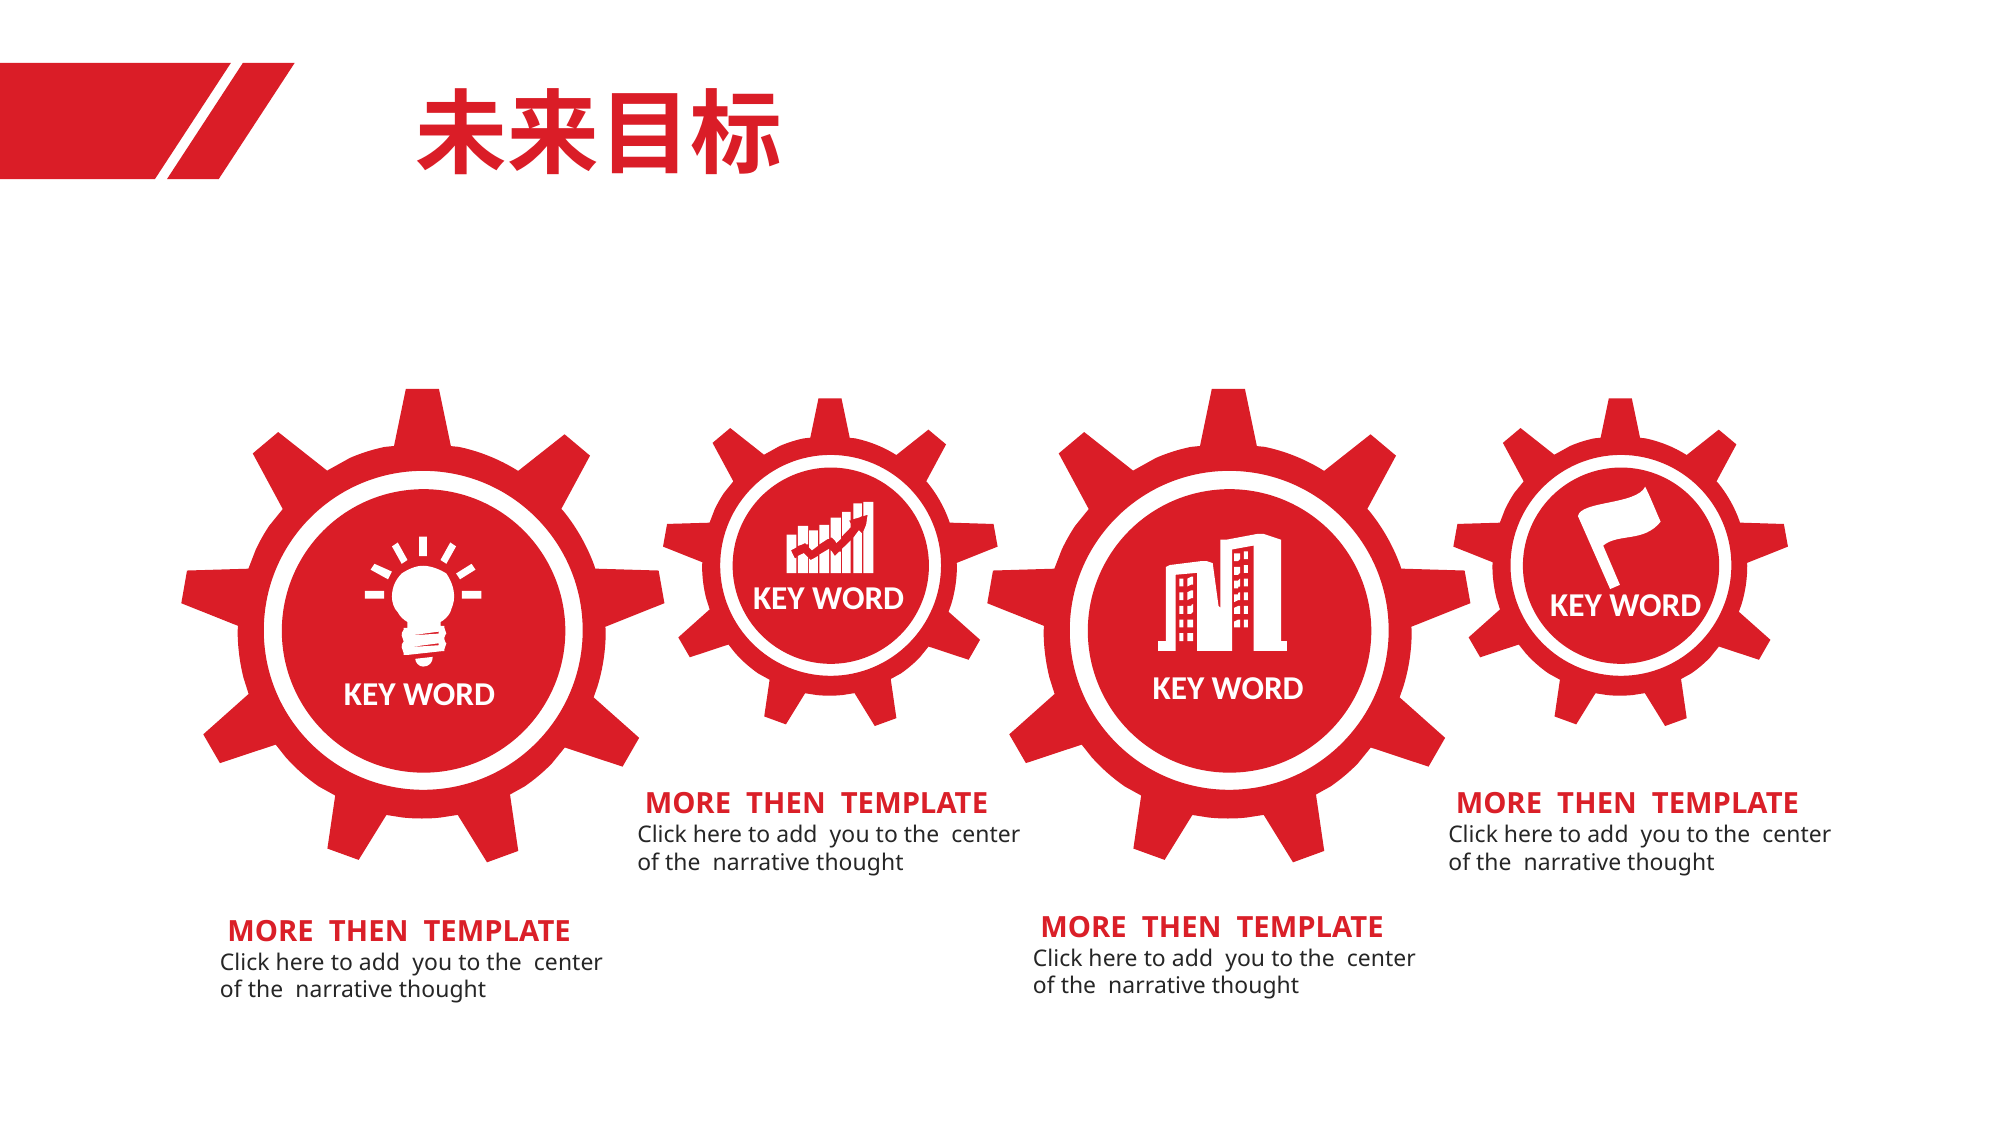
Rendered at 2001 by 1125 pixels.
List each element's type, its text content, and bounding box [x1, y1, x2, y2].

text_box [178, 387, 660, 865]
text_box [1534, 486, 1718, 632]
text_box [0, 62, 295, 180]
text_box MORE THEN TEMPLATE Click here to add you to the center of the narrative thought [1018, 901, 1432, 1006]
text_box MORE THEN TEMPLATE Click here to add you to the center of the narrative thought [205, 904, 619, 1010]
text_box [1136, 533, 1321, 715]
text_box MORE THEN TEMPLATE Click here to add you to the center of the narrative thought [1433, 777, 1847, 882]
text_box MORE THEN TEMPLATE Click here to add you to the center of the narrative thought [622, 777, 1036, 882]
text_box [660, 396, 995, 728]
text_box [984, 387, 1466, 865]
text_box 未来目标 [401, 67, 798, 193]
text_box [327, 536, 512, 721]
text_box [1451, 396, 1785, 728]
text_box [737, 501, 921, 625]
